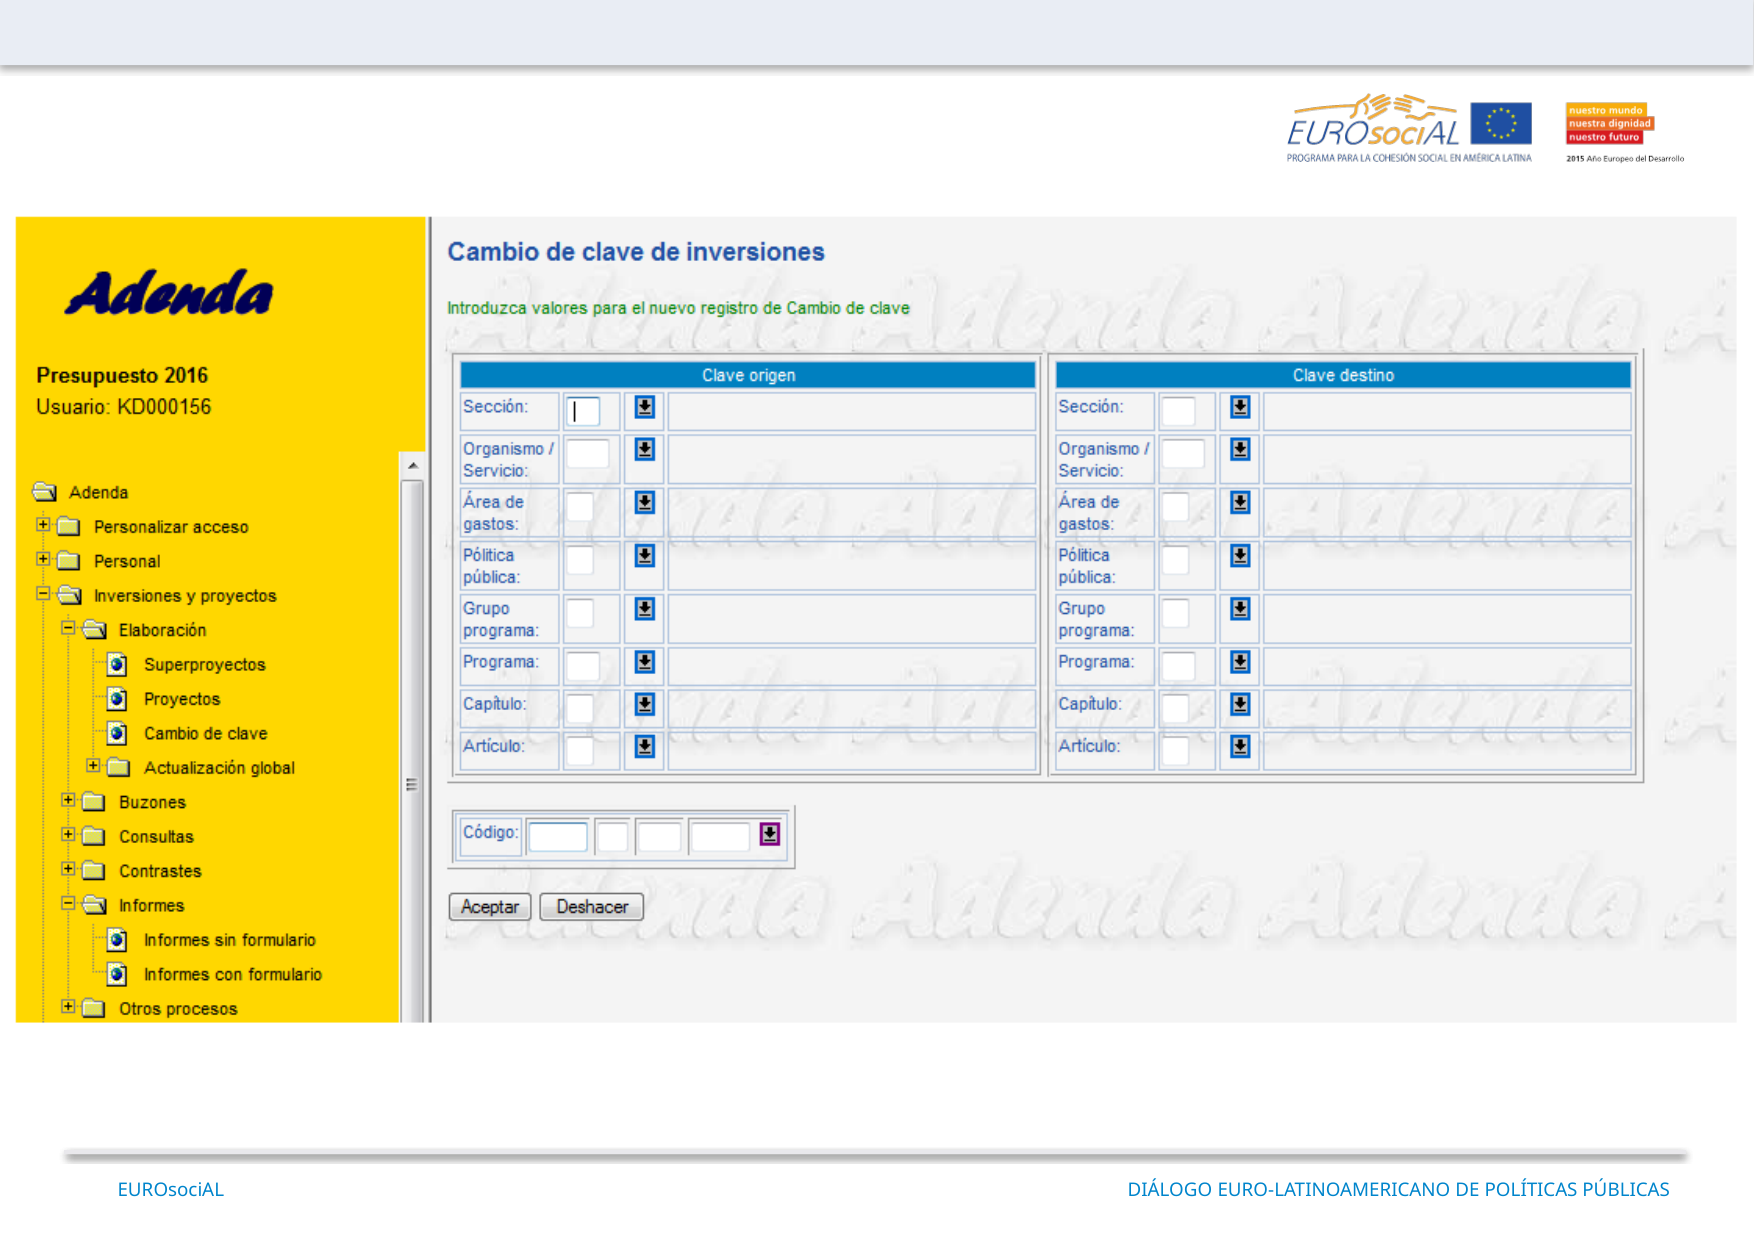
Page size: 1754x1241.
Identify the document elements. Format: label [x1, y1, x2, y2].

picture [12, 214, 1740, 1026]
picture [1278, 88, 1692, 173]
